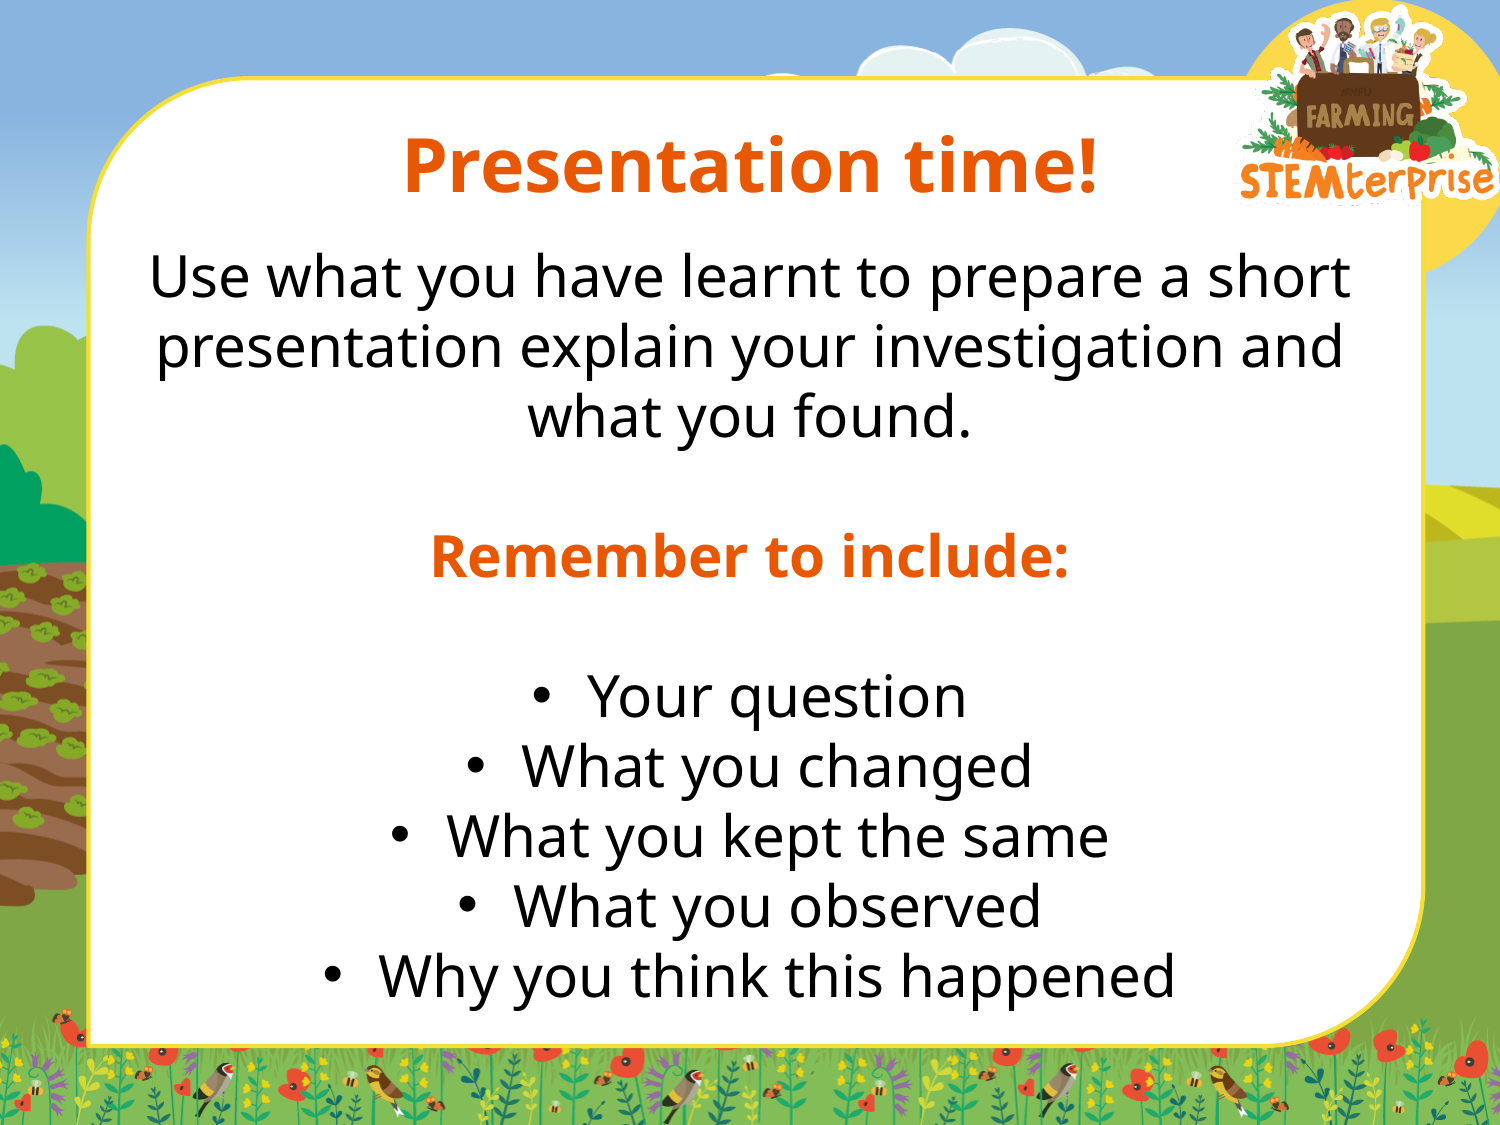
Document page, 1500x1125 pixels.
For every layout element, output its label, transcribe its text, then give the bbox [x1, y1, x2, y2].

text_box Use what you have learnt to prepare a short presentation explain your investigation and what you found. Remember to include: Your question What you changed What you kept the same What you observed Why you think this happened [112, 231, 1388, 1077]
text_box [86, 215, 1426, 1049]
picture [0, 0, 1500, 1125]
text_box Presentation time! [35, 109, 1465, 215]
text_box [151, 76, 1228, 109]
